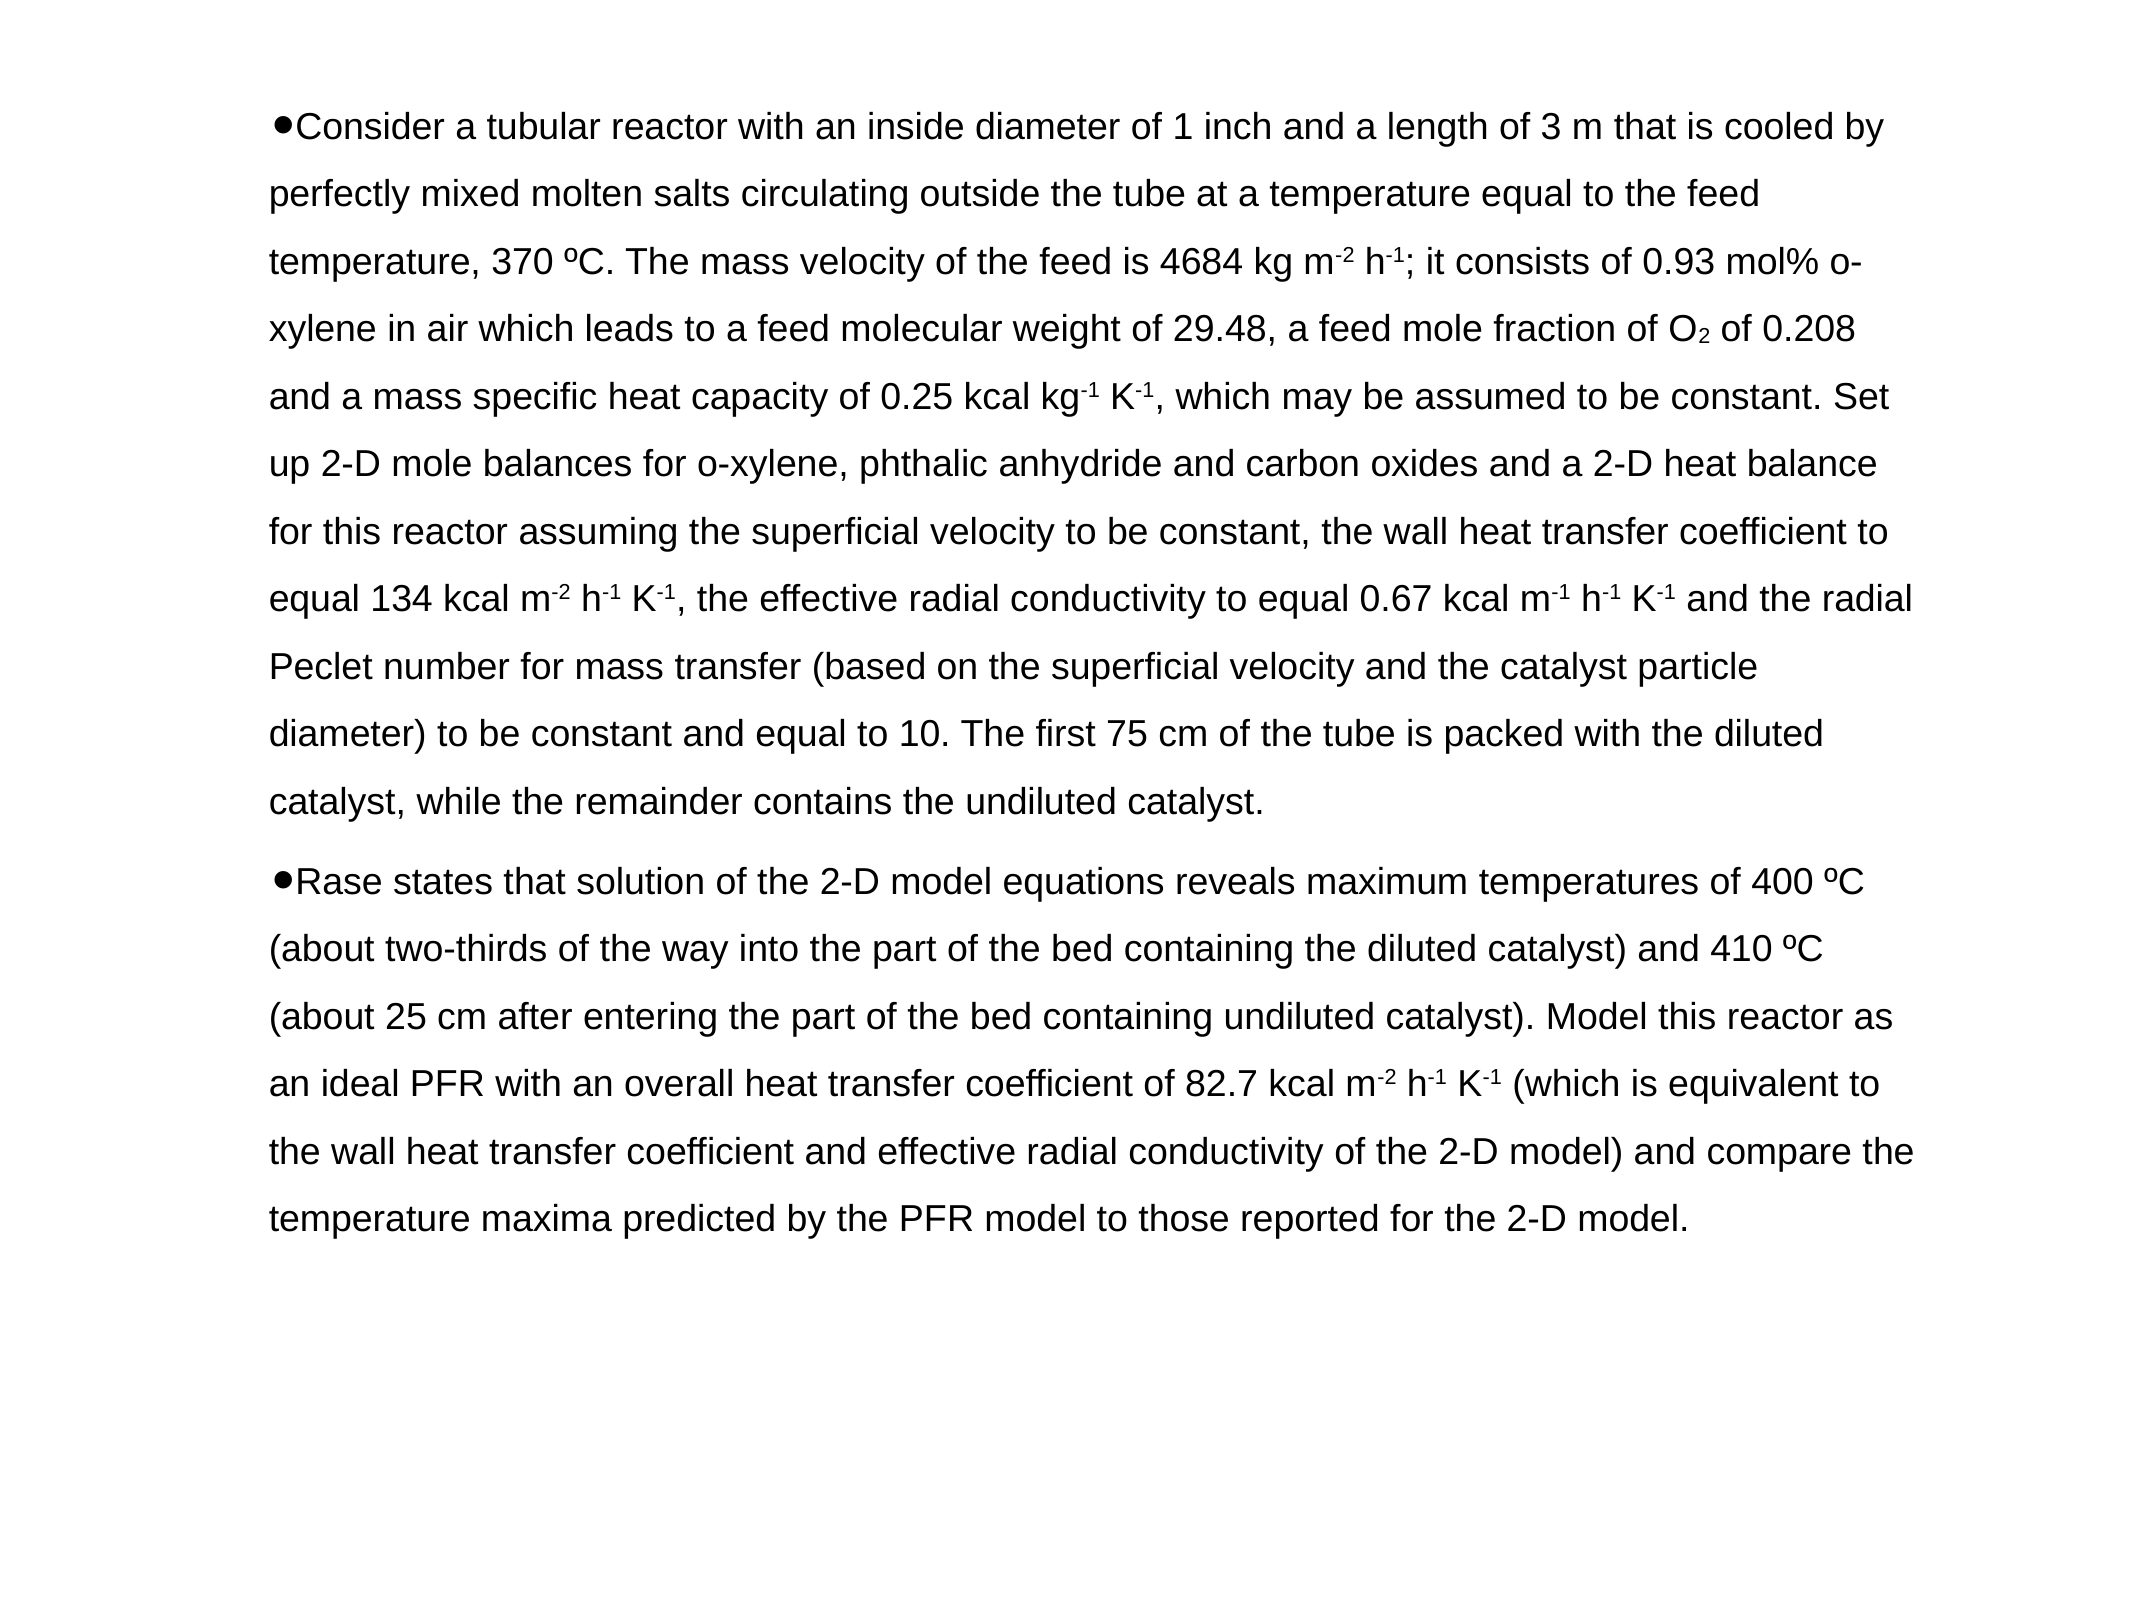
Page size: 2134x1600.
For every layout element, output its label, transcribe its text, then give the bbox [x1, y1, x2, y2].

list Consider a tubular reactor with an inside diameter of 1 inch and a length of 3 m that is cooled by perfectly mixed molten salts circulating outside the tube at a temperature equal to the feed temperature, 370 ºC. The mass velocity of the feed is 4684 kg m-2 h-1; it consists of 0.93 mol% o-xylene in air which leads to a feed molecular weight of 29.48, a feed mole fraction of O2 of 0.208 and a mass specific heat capacity of 0.25 kcal kg-1 K-1, which may be assumed to be constant. Set up 2-D mole balances for o-xylene, phthalic anhydride and carbon oxides and a 2-D heat balance for this reactor assuming the superficial velocity to be constant, the wall heat transfer coefficient to equal 134 kcal m-2 h-1 K-1, the effective radial conductivity to equal 0.67 kcal m-1 h-1 K-1 and the radial Peclet number for mass transfer (based on the superficial velocity and the catalyst particle diameter) to be constant and equal to 10. The first 75 cm of the tube is packed with the diluted catalyst, while the remainder contains the undiluted catalyst. Rase states that solution of the 2-D model equations reveals maximum temperatures of 400 ºC (about two-thirds of the way into the part of the bed containing the diluted catalyst) and 410 ºC (about 25 cm after entering the part of the bed containing undiluted catalyst). Model this reactor as an ideal PFR with an overall heat transfer coefficient of 82.7 kcal m-2 h-1 K-1 (which is equivalent to the wall heat transfer coefficient and effective radial conductivity of the 2-D model) and compare the temperature maxima predicted by the PFR model to those reported for the 2-D model. [208, 70, 1925, 1478]
